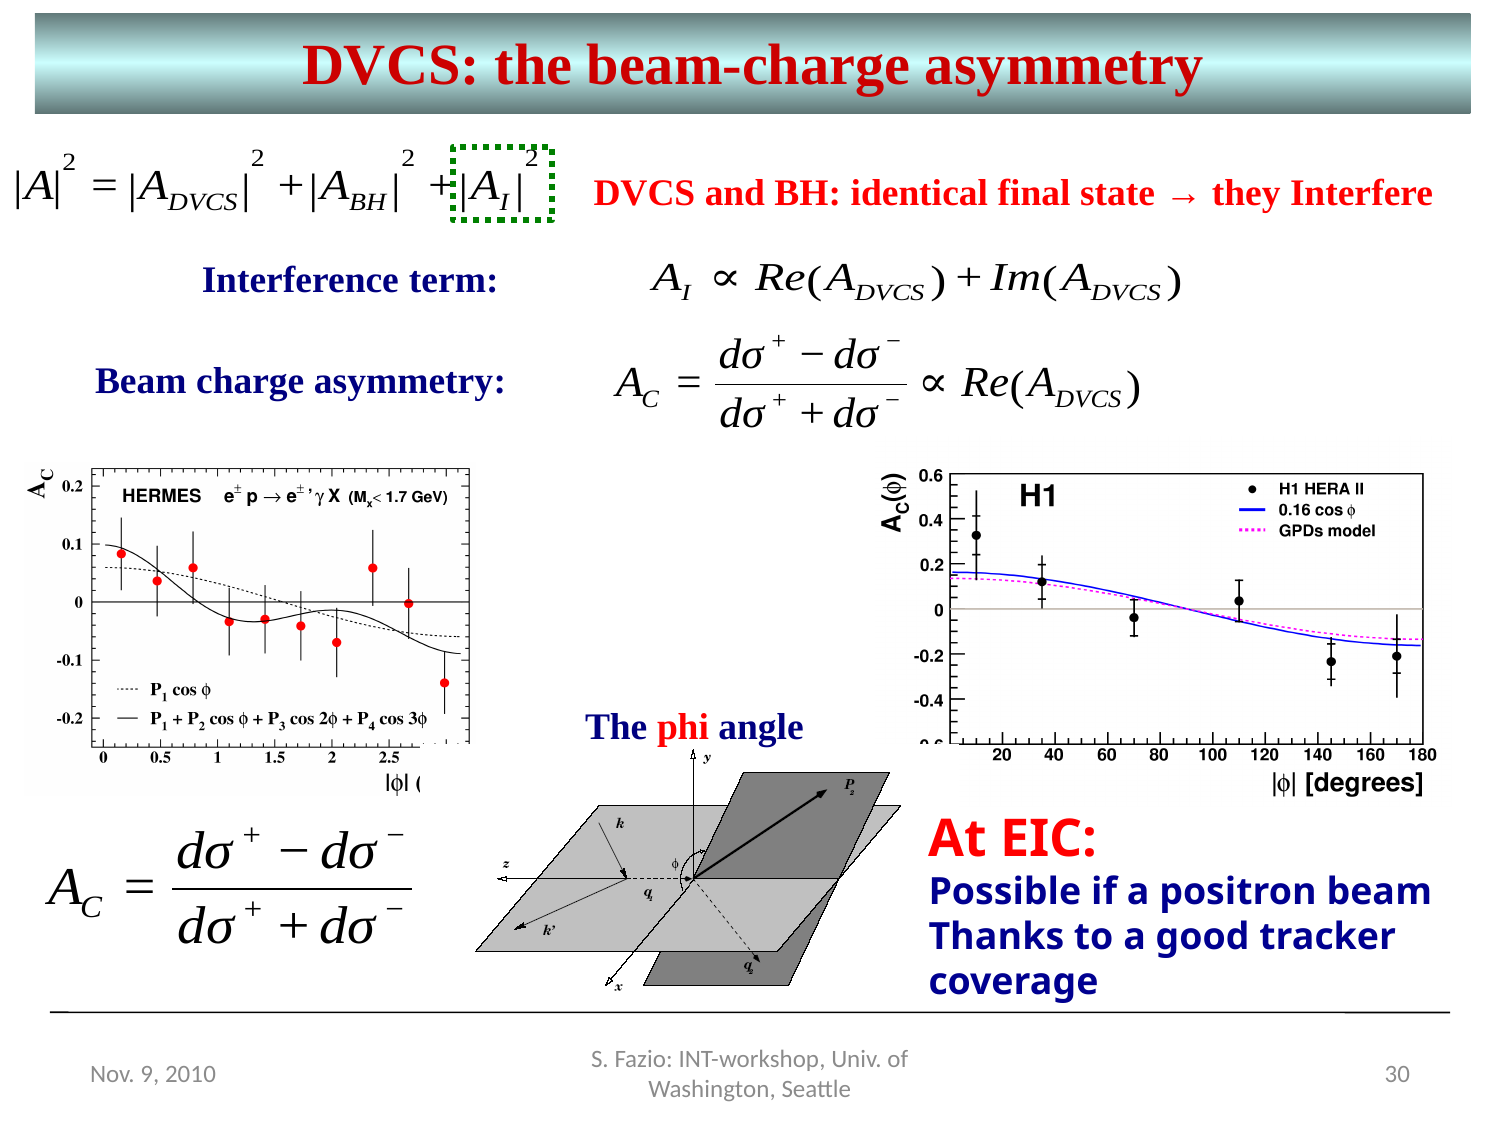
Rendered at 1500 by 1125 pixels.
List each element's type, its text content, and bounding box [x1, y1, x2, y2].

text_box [8, 142, 553, 225]
text_box Interference term: [186, 247, 508, 308]
text_box At EIC: Possible if a positron beam Thanks to a good tracker coverage [912, 796, 1465, 1031]
text_box DVCS: the beam-charge asymmetry [34, 13, 1471, 114]
text_box Beam charge asymmetry: [79, 349, 481, 410]
text_box DVCS and BH: identical final state → they Interfere [577, 159, 1500, 244]
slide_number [75, 1042, 425, 1103]
footer S. Fazio: INT-workshop, Univ. of Washington, Seattle [512, 1042, 988, 1103]
picture [24, 436, 1452, 1007]
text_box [36, 815, 419, 950]
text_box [606, 325, 1146, 433]
text_box The phi angle [569, 692, 817, 742]
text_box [641, 247, 1187, 311]
slide_number 30 [1074, 1042, 1425, 1103]
